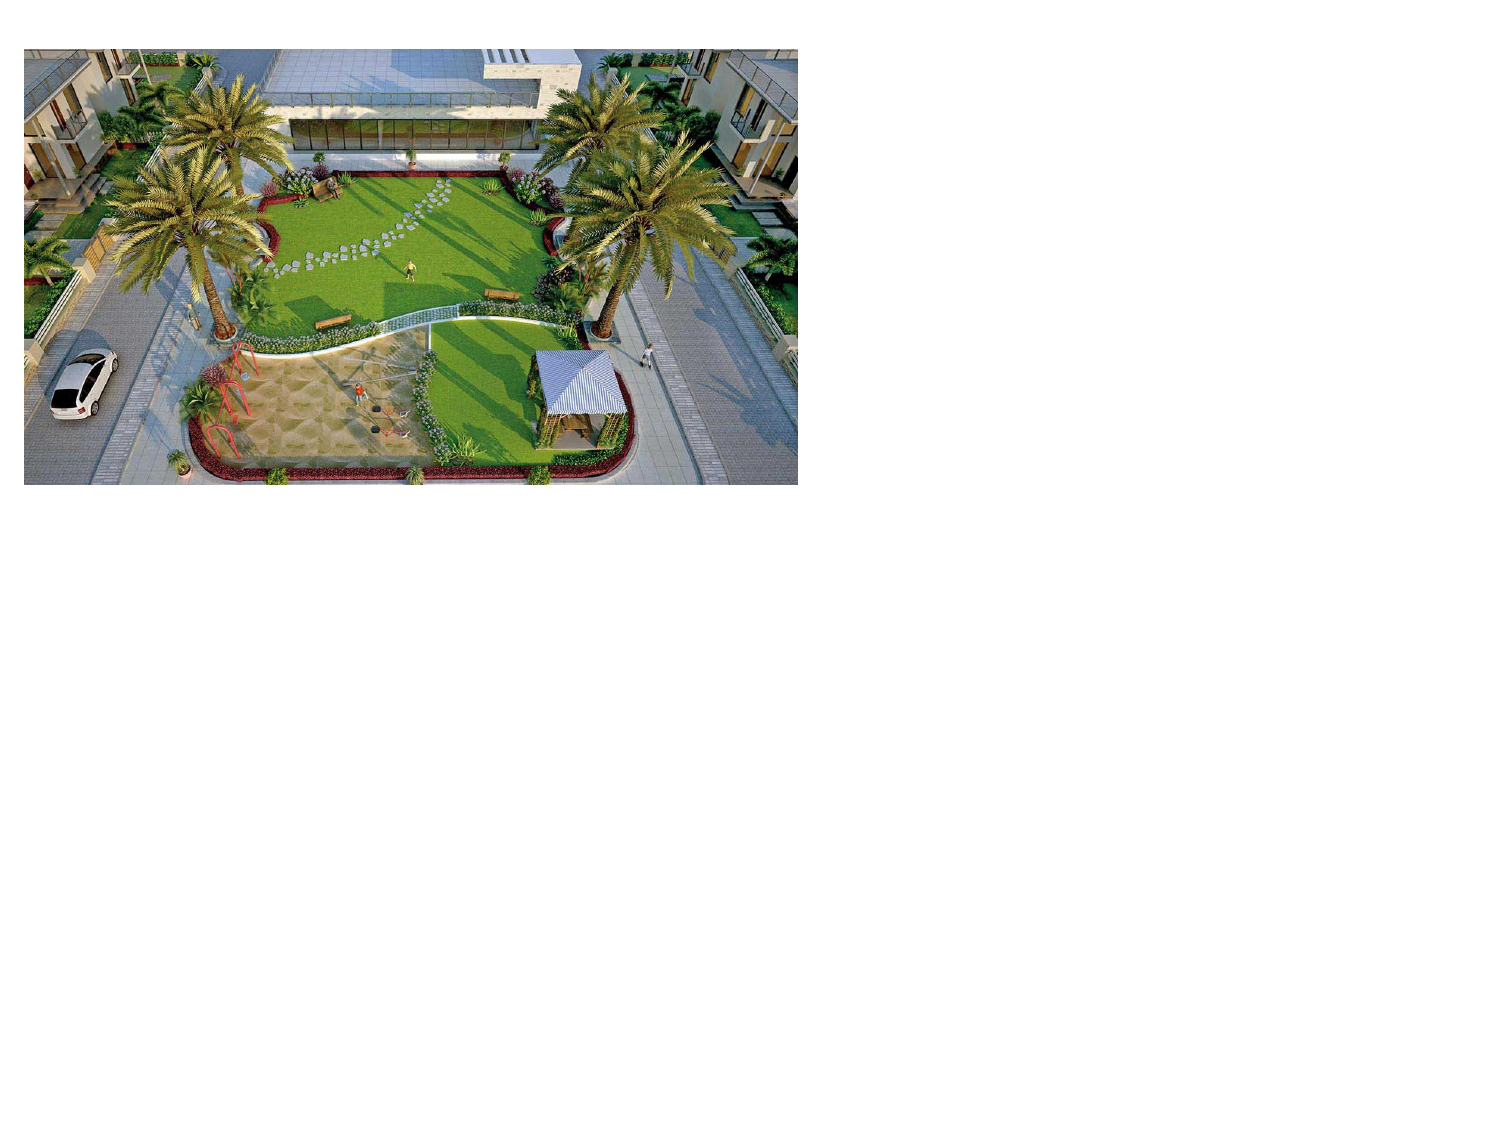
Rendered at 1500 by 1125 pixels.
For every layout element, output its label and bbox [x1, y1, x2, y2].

picture [24, 49, 799, 485]
